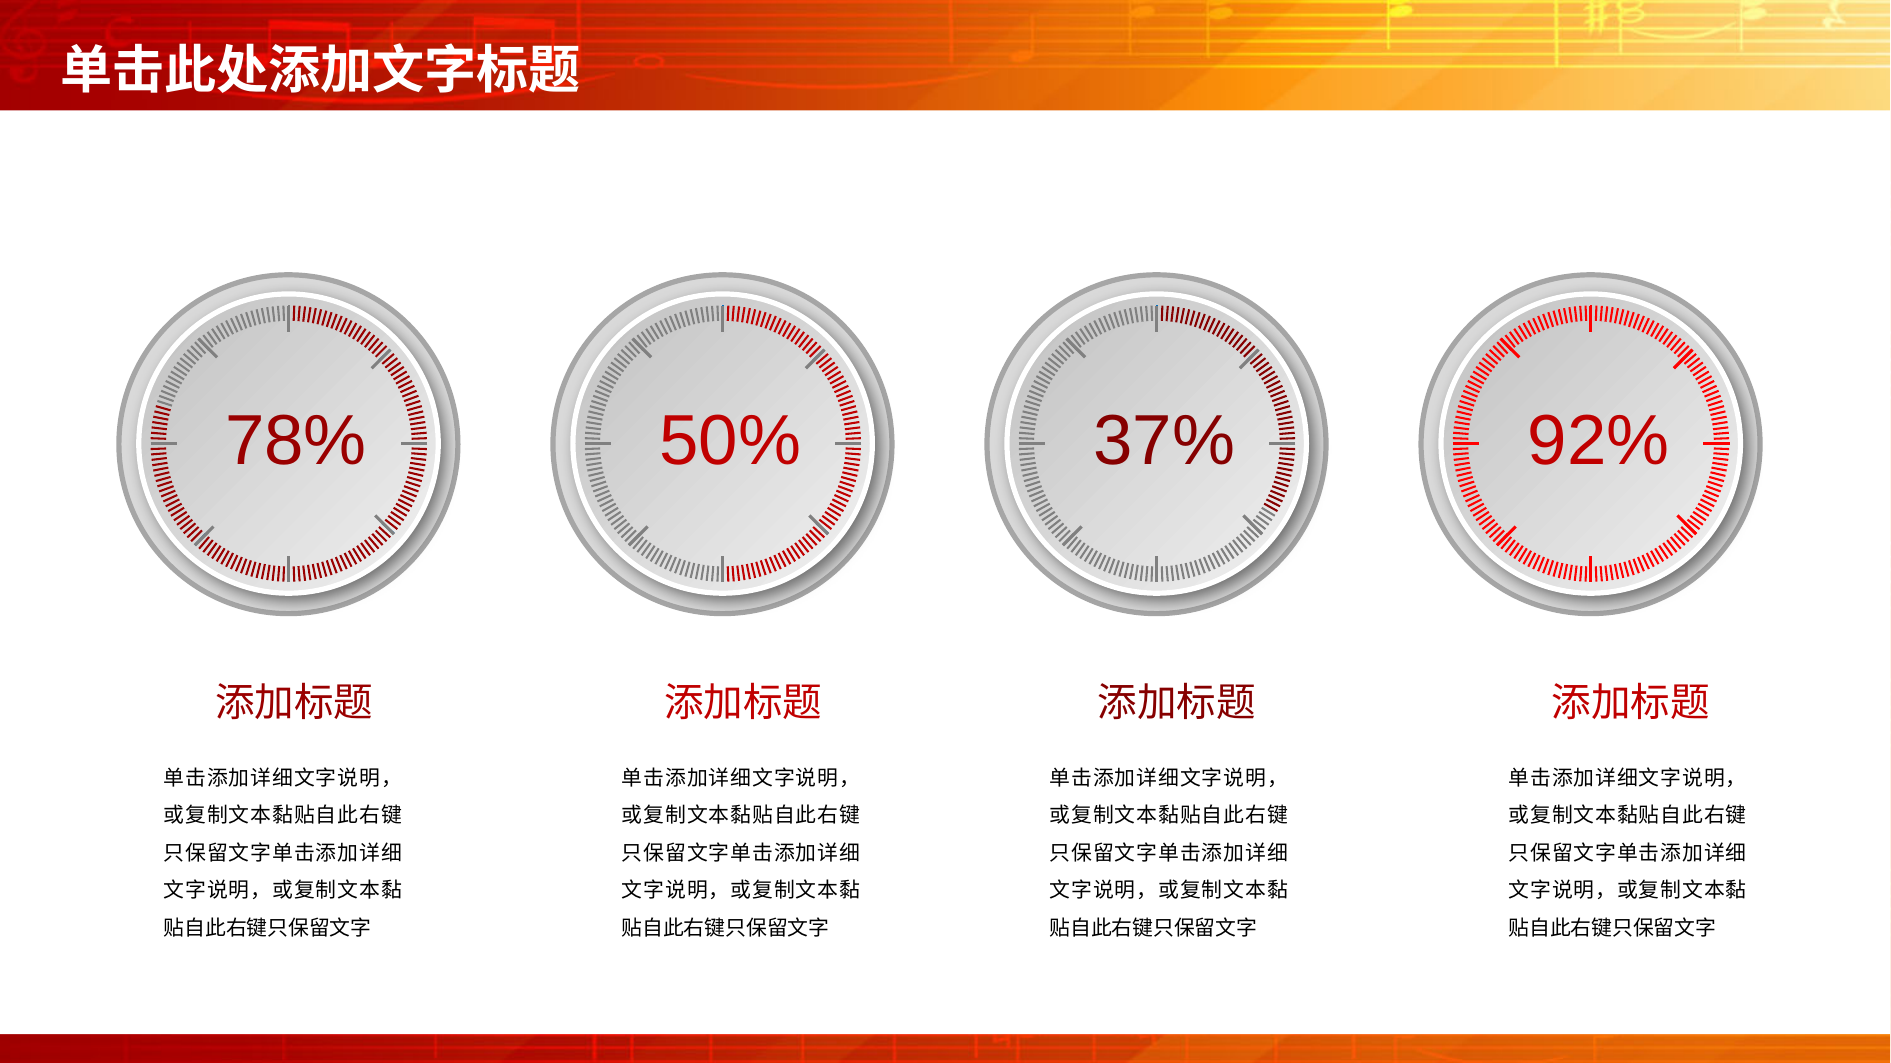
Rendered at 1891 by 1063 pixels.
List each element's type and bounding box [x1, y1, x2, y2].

text_box [1452, 298, 1734, 583]
text_box [150, 298, 431, 583]
text_box [552, 274, 892, 614]
text_box [598, 669, 889, 987]
text_box [1018, 298, 1299, 583]
text_box [1031, 669, 1322, 987]
text_box [584, 298, 865, 583]
text_box [1421, 274, 1761, 614]
picture [0, 1035, 1891, 1063]
picture [0, 0, 1891, 110]
text_box [148, 669, 440, 987]
text_box [986, 274, 1326, 614]
text_box [1485, 669, 1776, 987]
text_box [118, 274, 458, 614]
